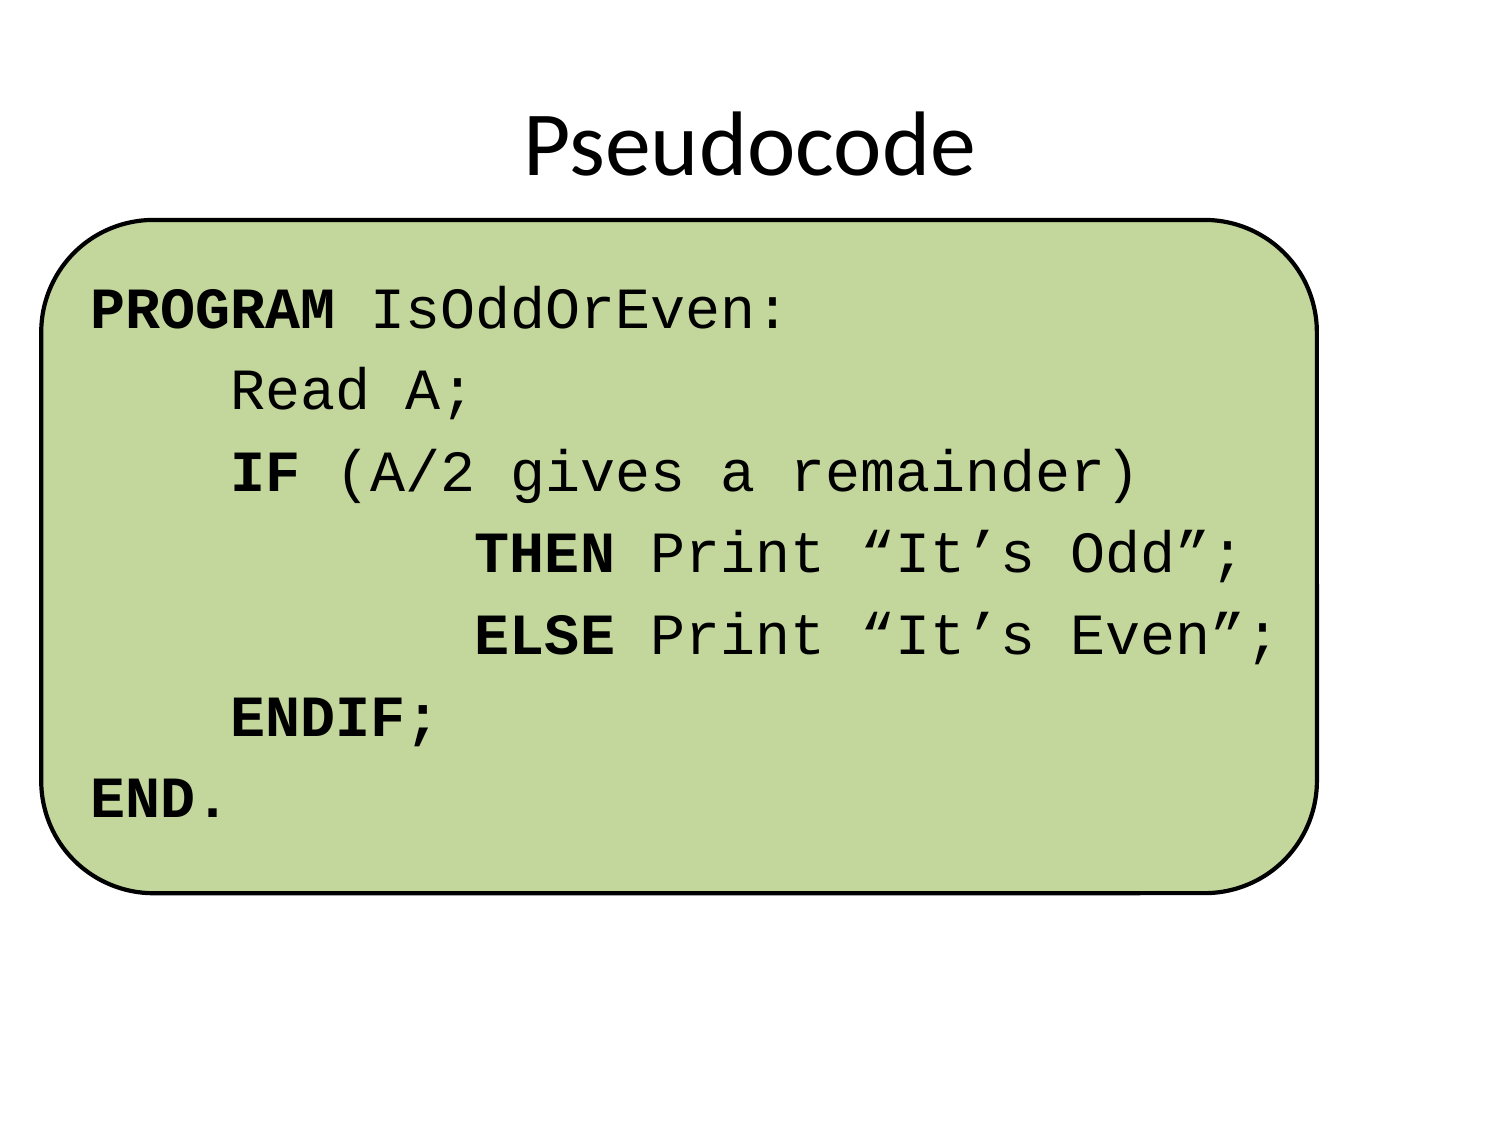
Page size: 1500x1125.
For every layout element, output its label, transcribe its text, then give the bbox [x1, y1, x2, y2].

text_box [39, 233, 1295, 865]
list PROGRAM IsOddOrEven: Read A; IF (A/2 gives a remainder) THEN Print “It’s Odd”; ELSE Print “It’s Even”; ENDIF; END. [75, 262, 1317, 1005]
title Pseudocode [75, 45, 1425, 233]
